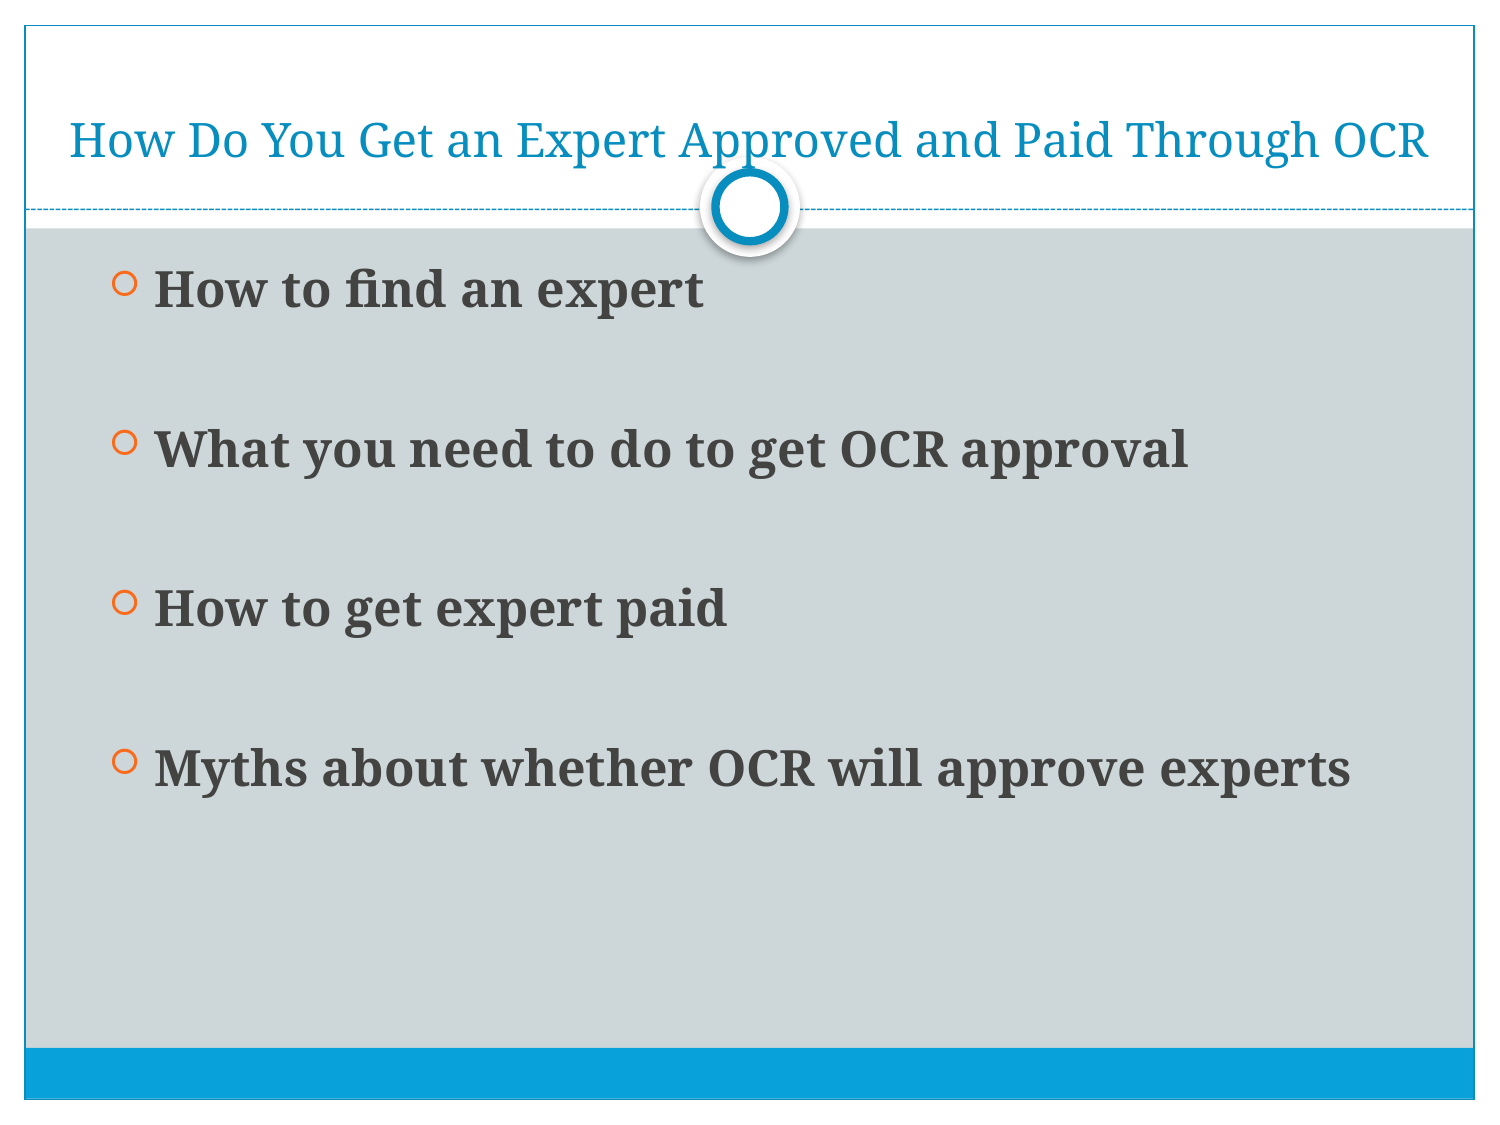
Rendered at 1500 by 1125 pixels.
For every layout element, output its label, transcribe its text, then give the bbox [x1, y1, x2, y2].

title How Do You Get an Expert Approved and Paid Through OCR [49, 50, 1450, 175]
list How to find an expert What you need to do to get OCR approval How to get expert paid Myths about whether OCR will approve experts [49, 250, 1445, 1001]
